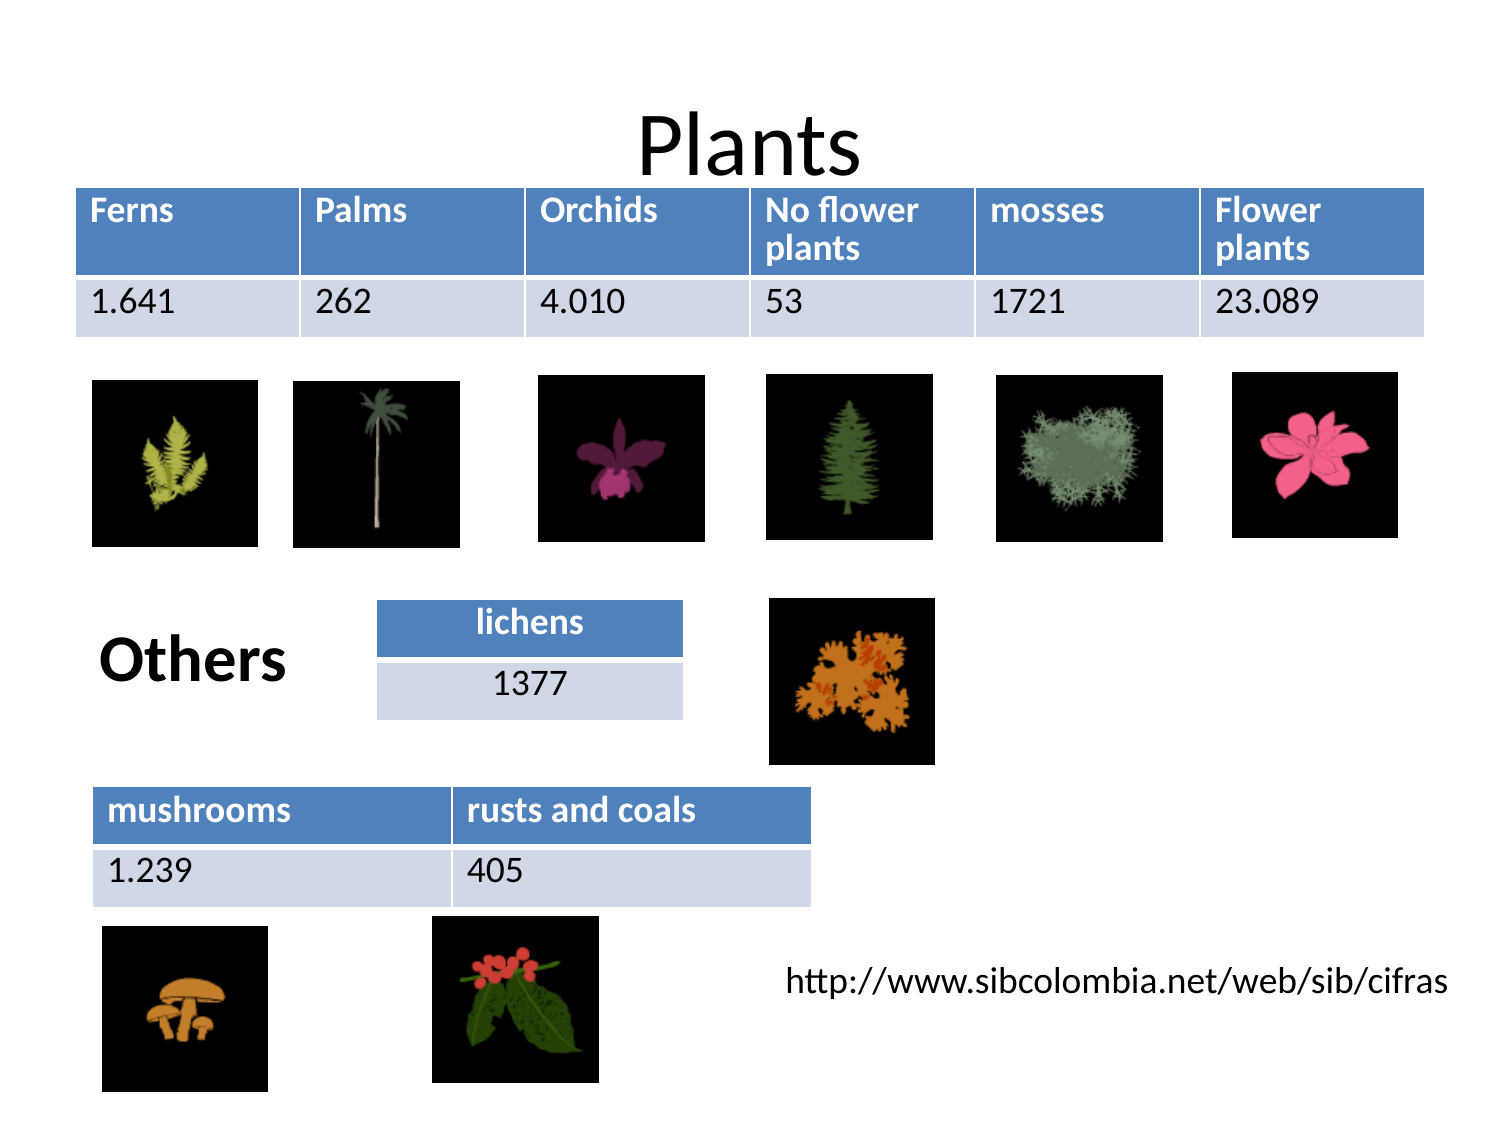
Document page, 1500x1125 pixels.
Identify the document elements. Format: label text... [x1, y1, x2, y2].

table_cell 1377 [377, 663, 683, 720]
table_cell 53 [751, 280, 974, 337]
picture [91, 380, 258, 547]
table_header No flower plants [751, 188, 974, 275]
picture [766, 373, 933, 540]
title Plants [75, 45, 1425, 186]
table_header lichens [377, 600, 683, 657]
text_box Others [0, 607, 375, 703]
table_header Palms [301, 188, 524, 275]
table_cell 23.089 [1201, 280, 1424, 337]
table_cell 262 [301, 280, 524, 337]
table_header Orchids [526, 188, 749, 275]
table_cell 1.641 [76, 280, 299, 337]
picture [1231, 372, 1399, 539]
picture [996, 375, 1163, 542]
table_header Ferns [76, 188, 299, 275]
table_header mosses [976, 188, 1199, 275]
table_cell 4.010 [526, 280, 749, 337]
table_cell 1721 [976, 280, 1199, 337]
text_box http://www.sibcolombia.net/web/sib/cifras [770, 948, 1464, 1009]
table_cell 405 [453, 850, 811, 907]
picture [101, 926, 269, 1093]
table_header rusts and coals [453, 787, 811, 844]
table_header mushrooms [93, 787, 451, 844]
picture [768, 598, 936, 765]
table_cell 1.239 [93, 850, 451, 907]
table_header Flower plants [1201, 188, 1424, 275]
picture [293, 381, 460, 548]
picture [432, 916, 599, 1083]
picture [538, 375, 705, 542]
